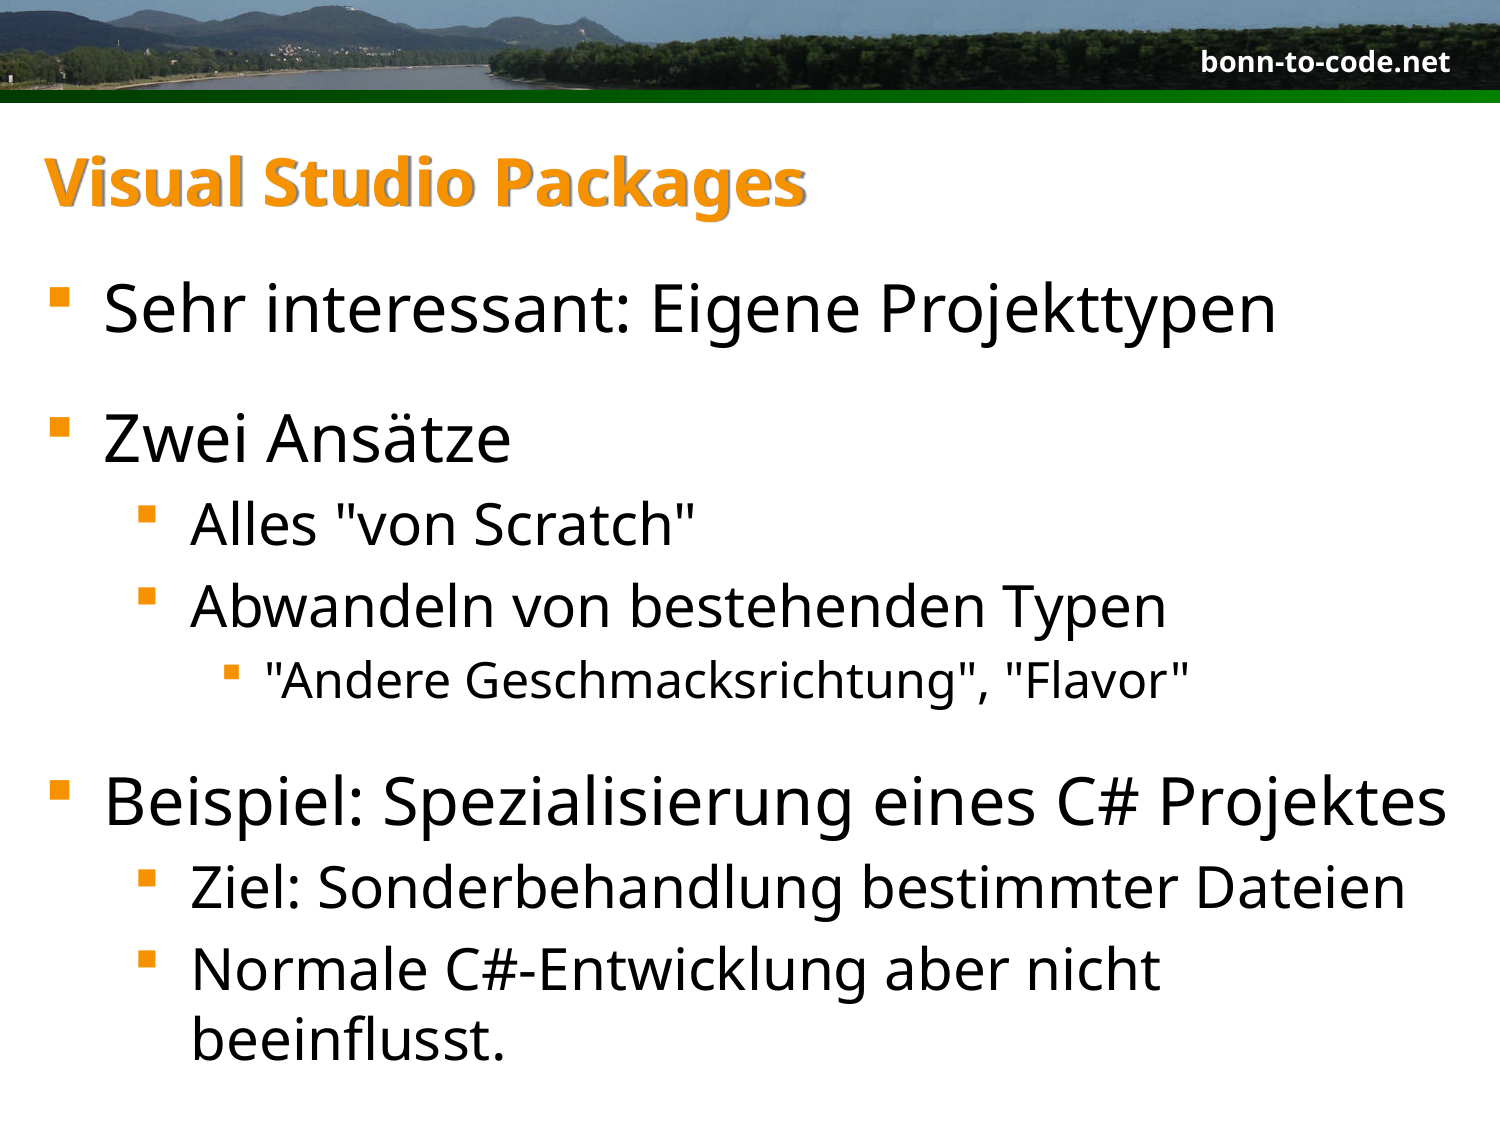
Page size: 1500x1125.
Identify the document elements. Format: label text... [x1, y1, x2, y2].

picture [0, 0, 1500, 90]
title Visual Studio Packages [29, 101, 1471, 257]
list Sehr interessant: Eigene Projekttypen Zwei Ansätze Alles "von Scratch" Abwandeln von bestehenden Typen "Andere Geschmacksrichtung", "Flavor" Beispiel: Spezialisierung eines C# Projektes Ziel: Sonderbehandlung bestimmter Dateien Normale C#-Entwicklung aber nicht beeinflusst. [29, 257, 1471, 1114]
